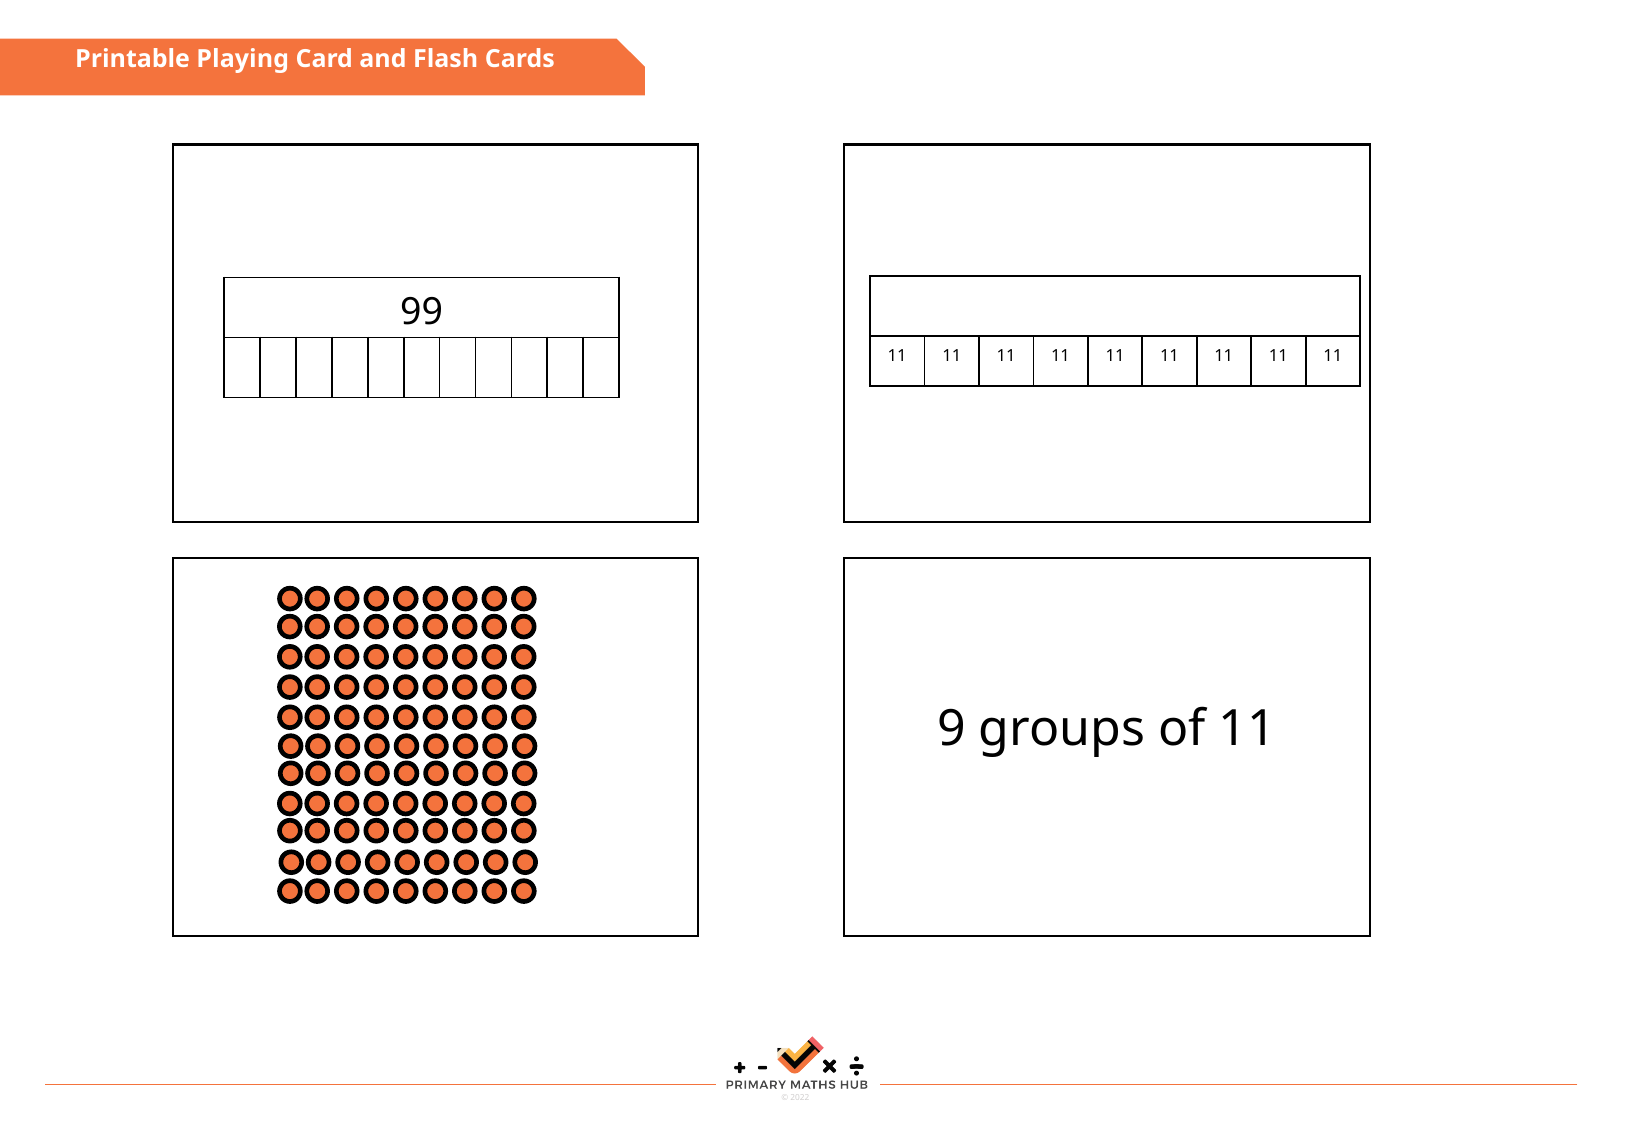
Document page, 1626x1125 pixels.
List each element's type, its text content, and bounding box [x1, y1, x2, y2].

table_cell [369, 338, 403, 397]
text_box [364, 879, 388, 903]
text_box [423, 792, 447, 815]
text_box [278, 792, 302, 815]
text_box [512, 705, 536, 729]
text_box [484, 850, 508, 874]
text_box [305, 645, 329, 669]
text_box [395, 761, 418, 785]
table_cell 11 [871, 337, 924, 385]
text_box [305, 675, 329, 699]
text_box [423, 615, 447, 639]
table_cell 11 [1089, 337, 1141, 385]
text_box [423, 675, 447, 699]
text_box [513, 734, 537, 758]
text_box [843, 143, 1371, 523]
text_box [454, 761, 478, 785]
table_cell [548, 338, 582, 397]
text_box [364, 615, 388, 639]
text_box Printable Playing Card and Flash Cards [0, 37, 646, 97]
text_box [305, 879, 329, 903]
text_box [335, 645, 359, 669]
text_box © 2022 [720, 1084, 870, 1110]
text_box [513, 850, 537, 874]
text_box [512, 792, 536, 815]
text_box [395, 734, 418, 758]
text_box [453, 879, 477, 903]
text_box [305, 705, 329, 729]
text_box [512, 645, 536, 669]
text_box [394, 819, 418, 843]
text_box [278, 819, 302, 843]
text_box [279, 734, 303, 758]
text_box [305, 792, 329, 815]
table_cell [333, 338, 367, 397]
text_box [364, 587, 388, 611]
text_box [512, 675, 536, 699]
text_box [335, 705, 359, 729]
text_box [483, 734, 507, 758]
text_box [305, 615, 329, 639]
text_box [336, 761, 359, 785]
text_box [394, 792, 418, 815]
text_box [279, 850, 303, 874]
table_cell 11 [925, 337, 978, 385]
table_cell [261, 338, 295, 397]
text_box [364, 675, 388, 699]
table_cell 11 [1198, 337, 1250, 385]
table_cell [440, 338, 475, 397]
text_box [423, 645, 447, 669]
text_box [278, 879, 302, 903]
text_box [394, 587, 418, 611]
text_box [512, 587, 536, 611]
text_box [394, 615, 418, 639]
text_box [335, 879, 359, 903]
text_box [513, 761, 537, 785]
text_box [453, 645, 477, 669]
table_cell [476, 338, 511, 397]
text_box [335, 615, 359, 639]
text_box [483, 761, 507, 785]
table_cell 11 [980, 337, 1033, 385]
table_cell [584, 338, 618, 397]
text_box [423, 879, 447, 903]
text_box [482, 705, 506, 729]
text_box [512, 819, 536, 843]
text_box [482, 792, 506, 815]
text_box [278, 615, 302, 639]
text_box [336, 850, 360, 874]
text_box [305, 587, 329, 611]
table_header 99 [225, 278, 618, 337]
table_header [871, 277, 1359, 335]
table_cell 11 [1307, 337, 1359, 385]
text_box [364, 645, 388, 669]
table_cell [297, 338, 331, 397]
picture [722, 1034, 872, 1094]
text_box [278, 645, 302, 669]
text_box [307, 850, 331, 874]
text_box [365, 761, 389, 785]
text_box [364, 705, 388, 729]
text_box [482, 675, 506, 699]
text_box [365, 734, 389, 758]
text_box [424, 734, 448, 758]
text_box [453, 587, 477, 611]
text_box [364, 792, 388, 815]
text_box [453, 792, 477, 815]
text_box [424, 761, 448, 785]
text_box [305, 819, 329, 843]
text_box [278, 587, 302, 611]
text_box [279, 761, 303, 785]
text_box [335, 734, 359, 758]
text_box [306, 761, 330, 785]
text_box [425, 850, 449, 874]
text_box [423, 587, 447, 611]
text_box [172, 557, 699, 937]
text_box [453, 615, 477, 639]
text_box [423, 819, 447, 843]
text_box [395, 850, 419, 874]
text_box [335, 587, 359, 611]
table_cell 11 [1143, 337, 1196, 385]
text_box [394, 675, 418, 699]
table_cell [512, 338, 546, 397]
text_box [482, 879, 506, 903]
text_box [453, 705, 477, 729]
text_box [482, 615, 506, 639]
text_box [454, 734, 477, 758]
table_cell 11 [1252, 337, 1305, 385]
text_box [482, 645, 506, 669]
text_box [335, 675, 359, 699]
table_cell [225, 338, 259, 397]
text_box [394, 705, 418, 729]
text_box [364, 819, 388, 843]
text_box [172, 143, 699, 523]
table_cell [405, 338, 439, 397]
text_box [843, 557, 1371, 937]
text_box [394, 879, 418, 903]
text_box [423, 705, 447, 729]
table_cell 11 [1034, 337, 1087, 385]
text_box [306, 734, 330, 758]
text_box [366, 850, 390, 874]
text_box [482, 819, 506, 843]
text_box [453, 819, 477, 843]
text_box [454, 850, 478, 874]
text_box [335, 792, 359, 815]
text_box 9 groups of 11 [844, 688, 1370, 763]
text_box [512, 615, 536, 639]
text_box [453, 675, 477, 699]
text_box [512, 879, 536, 903]
text_box [278, 675, 302, 699]
text_box [335, 819, 359, 843]
text_box [482, 587, 506, 611]
text_box [394, 645, 418, 669]
text_box [278, 705, 302, 729]
